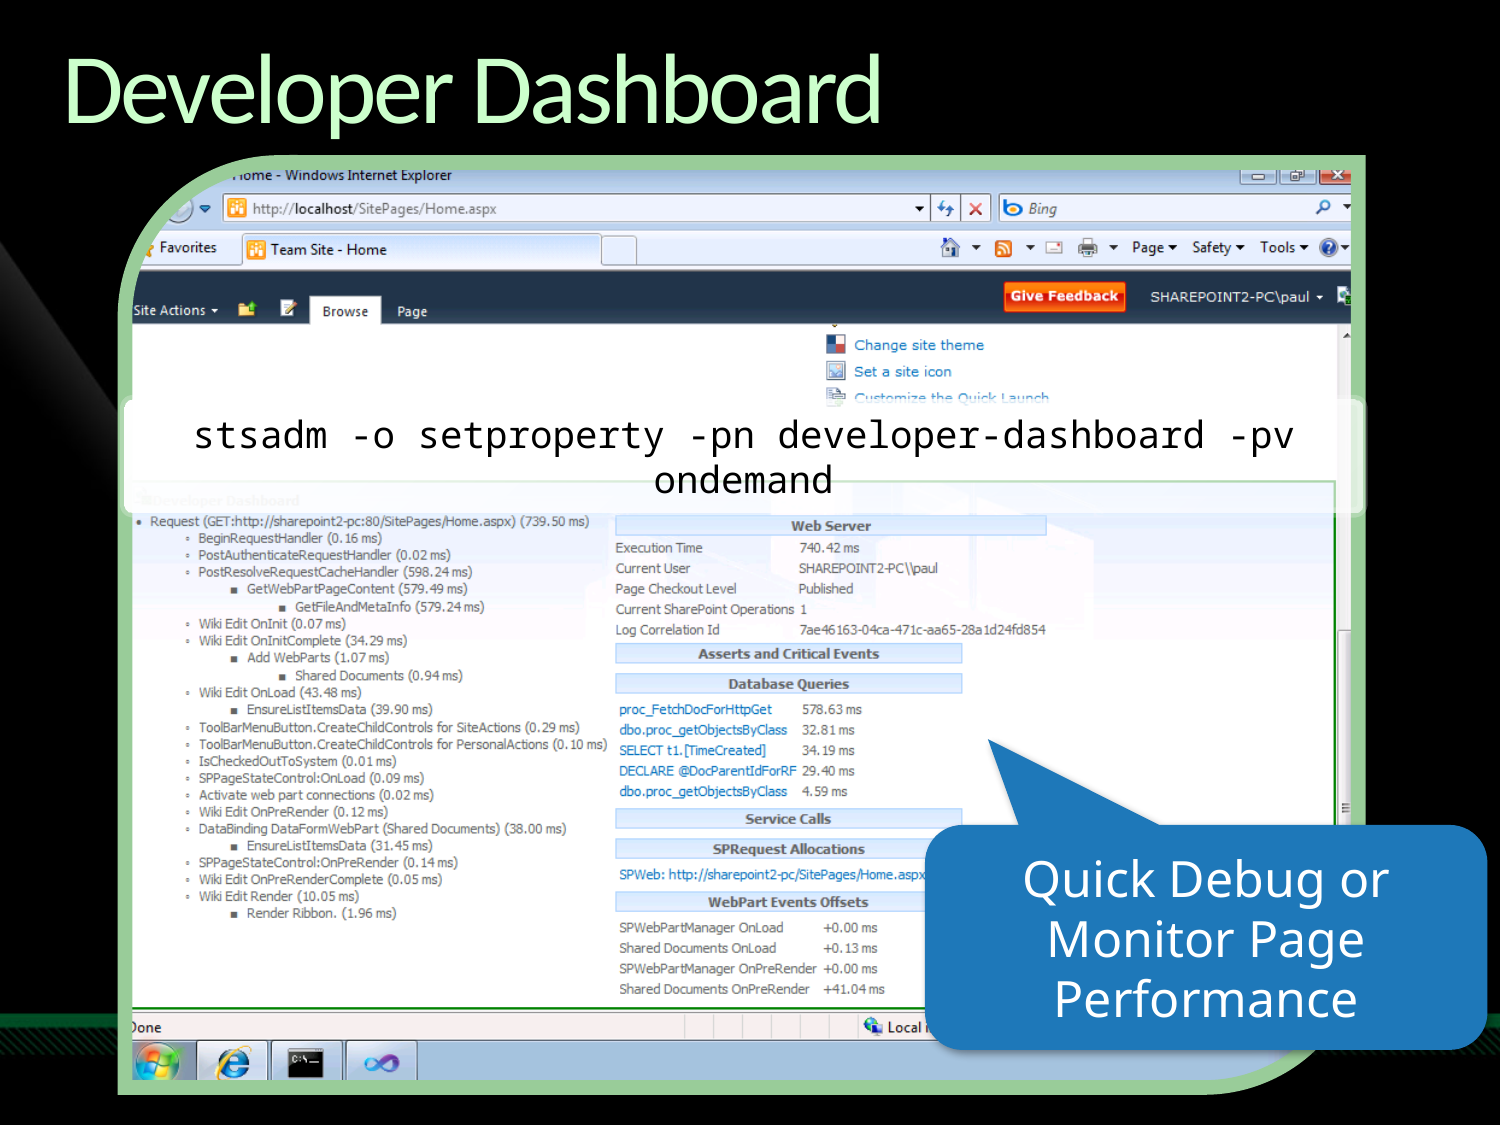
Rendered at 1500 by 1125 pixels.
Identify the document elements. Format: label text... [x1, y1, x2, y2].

picture [0, 0, 1500, 1125]
text_box Quick Debug or Monitor Page Performance [1364, 824, 1488, 1050]
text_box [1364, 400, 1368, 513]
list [124, 162, 1359, 1088]
title Developer Dashboard [62, 37, 1438, 147]
